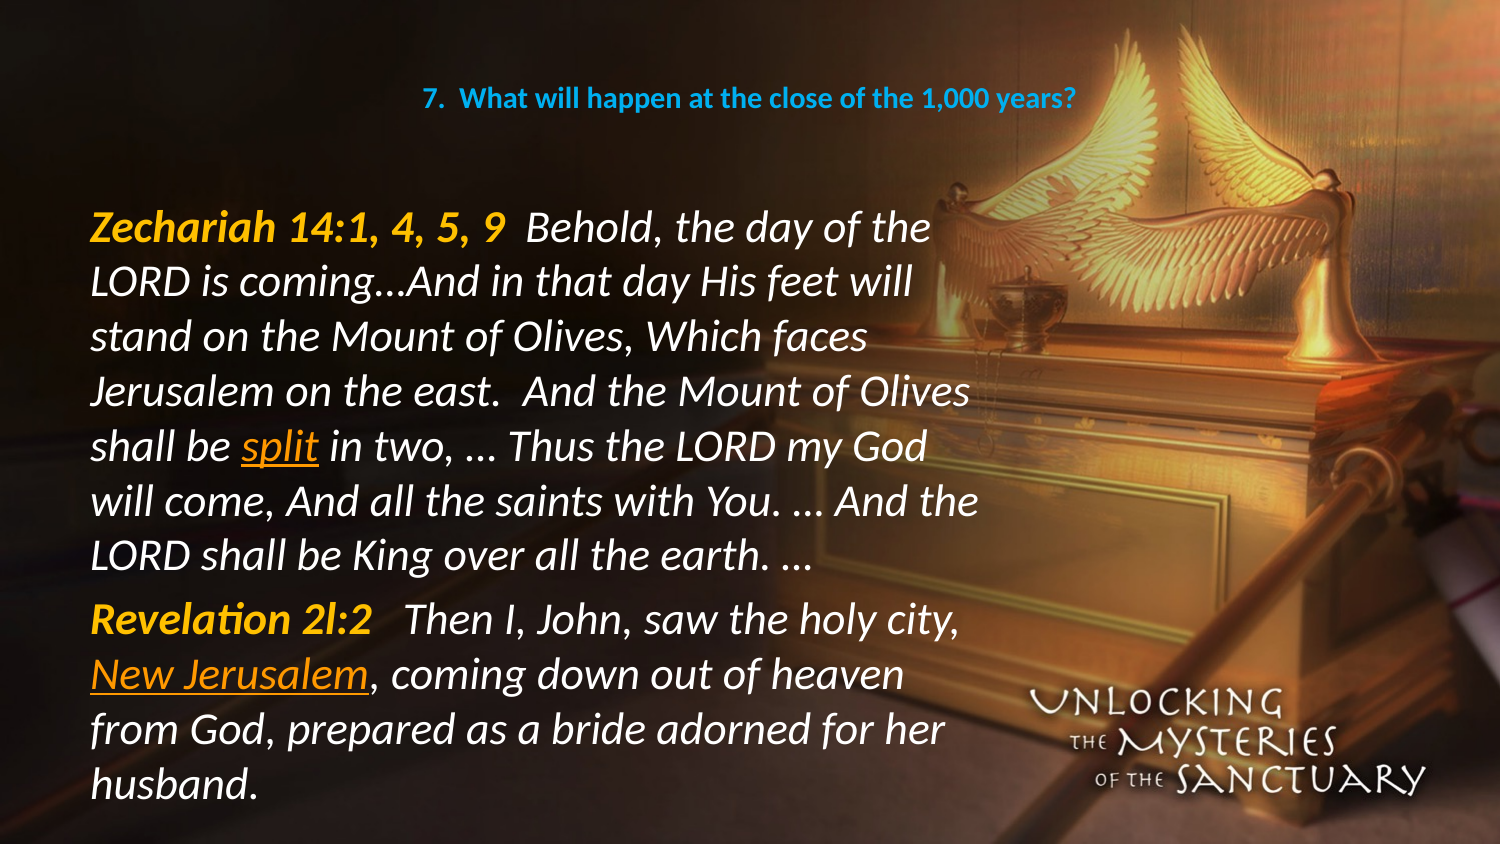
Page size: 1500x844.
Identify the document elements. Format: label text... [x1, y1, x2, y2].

title 7. What will happen at the close of the 1,000 years? [75, 33, 1425, 175]
list Zechariah 14:1, 4, 5, 9 Behold, the day of the LORD is coming…And in that day His feet will stand on the Mount of Olives, Which faces Jerusalem on the east. And the Mount of Olives shall be split in two, … Thus the LORD my God will come, And all the saints with You. … And the LORD shall be King over all the earth. … Revelation 2l:2 Then I, John, saw the holy city, New Jerusalem, coming down out of heaven from God, prepared as a bride adorned for her husband. [75, 188, 1010, 824]
picture [0, 0, 1500, 844]
